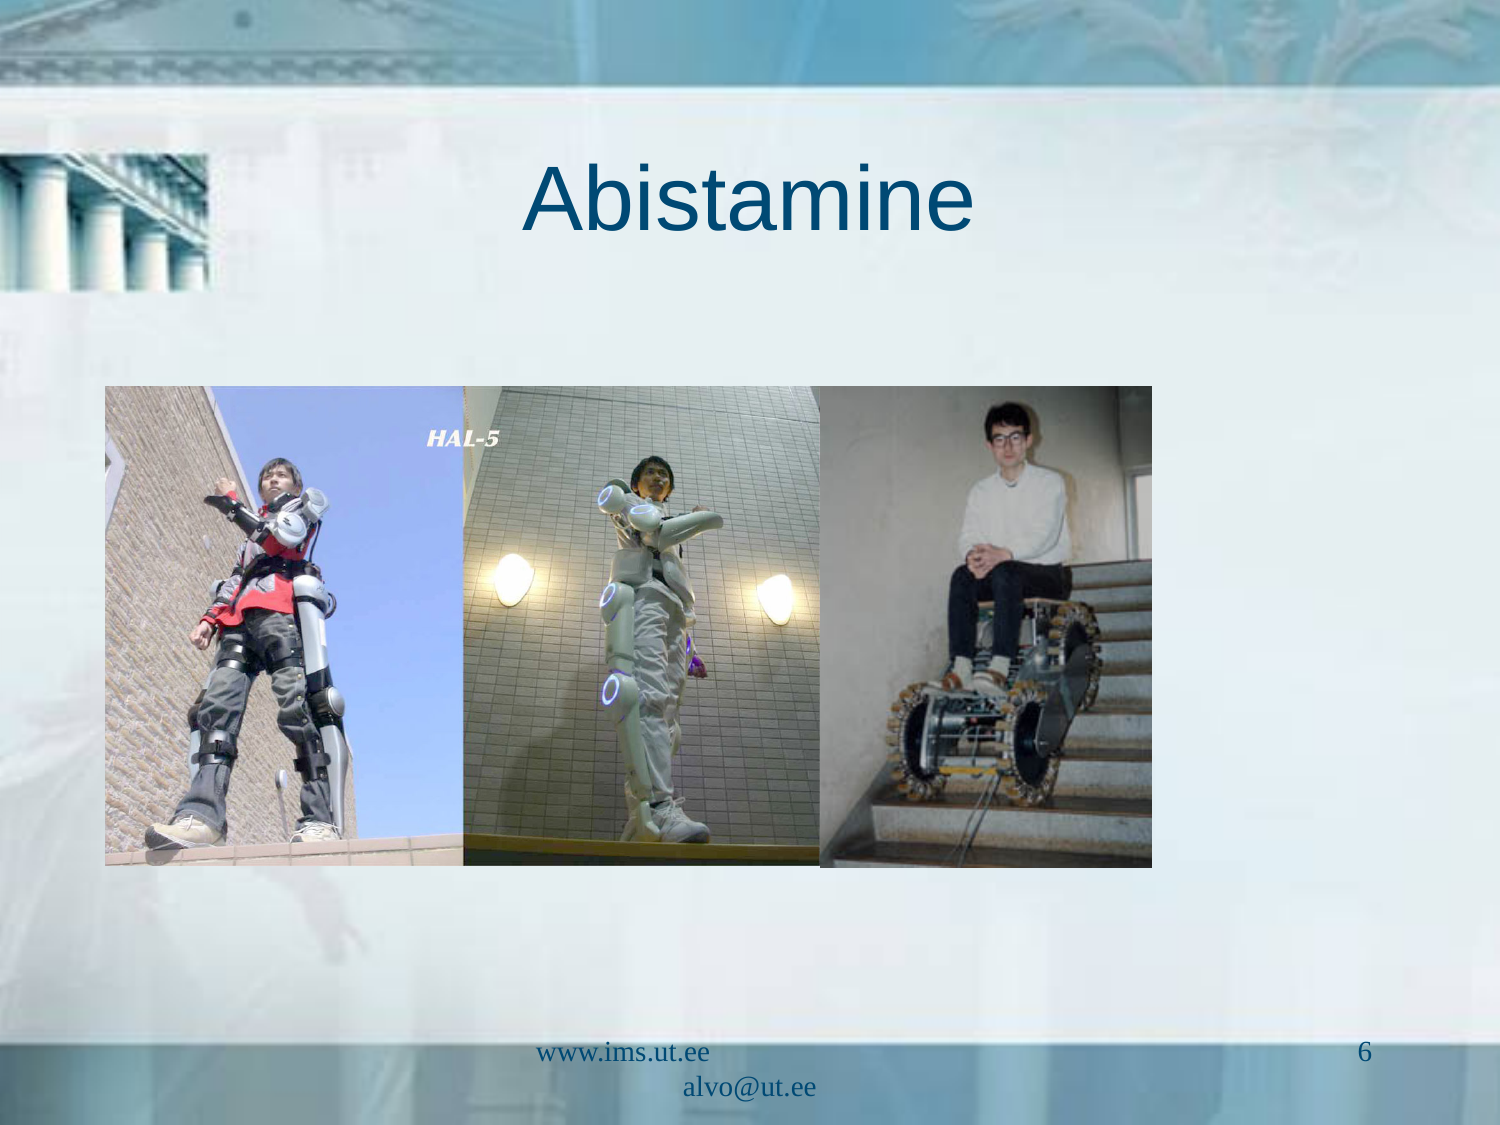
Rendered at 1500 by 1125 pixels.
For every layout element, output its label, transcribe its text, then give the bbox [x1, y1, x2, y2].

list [105, 386, 819, 866]
footer www.ims.ut.ee alvo@ut.ee [512, 1024, 988, 1101]
title Abistamine [112, 99, 1388, 288]
picture [0, 0, 1500, 1125]
slide_number 6 [1074, 1024, 1388, 1101]
